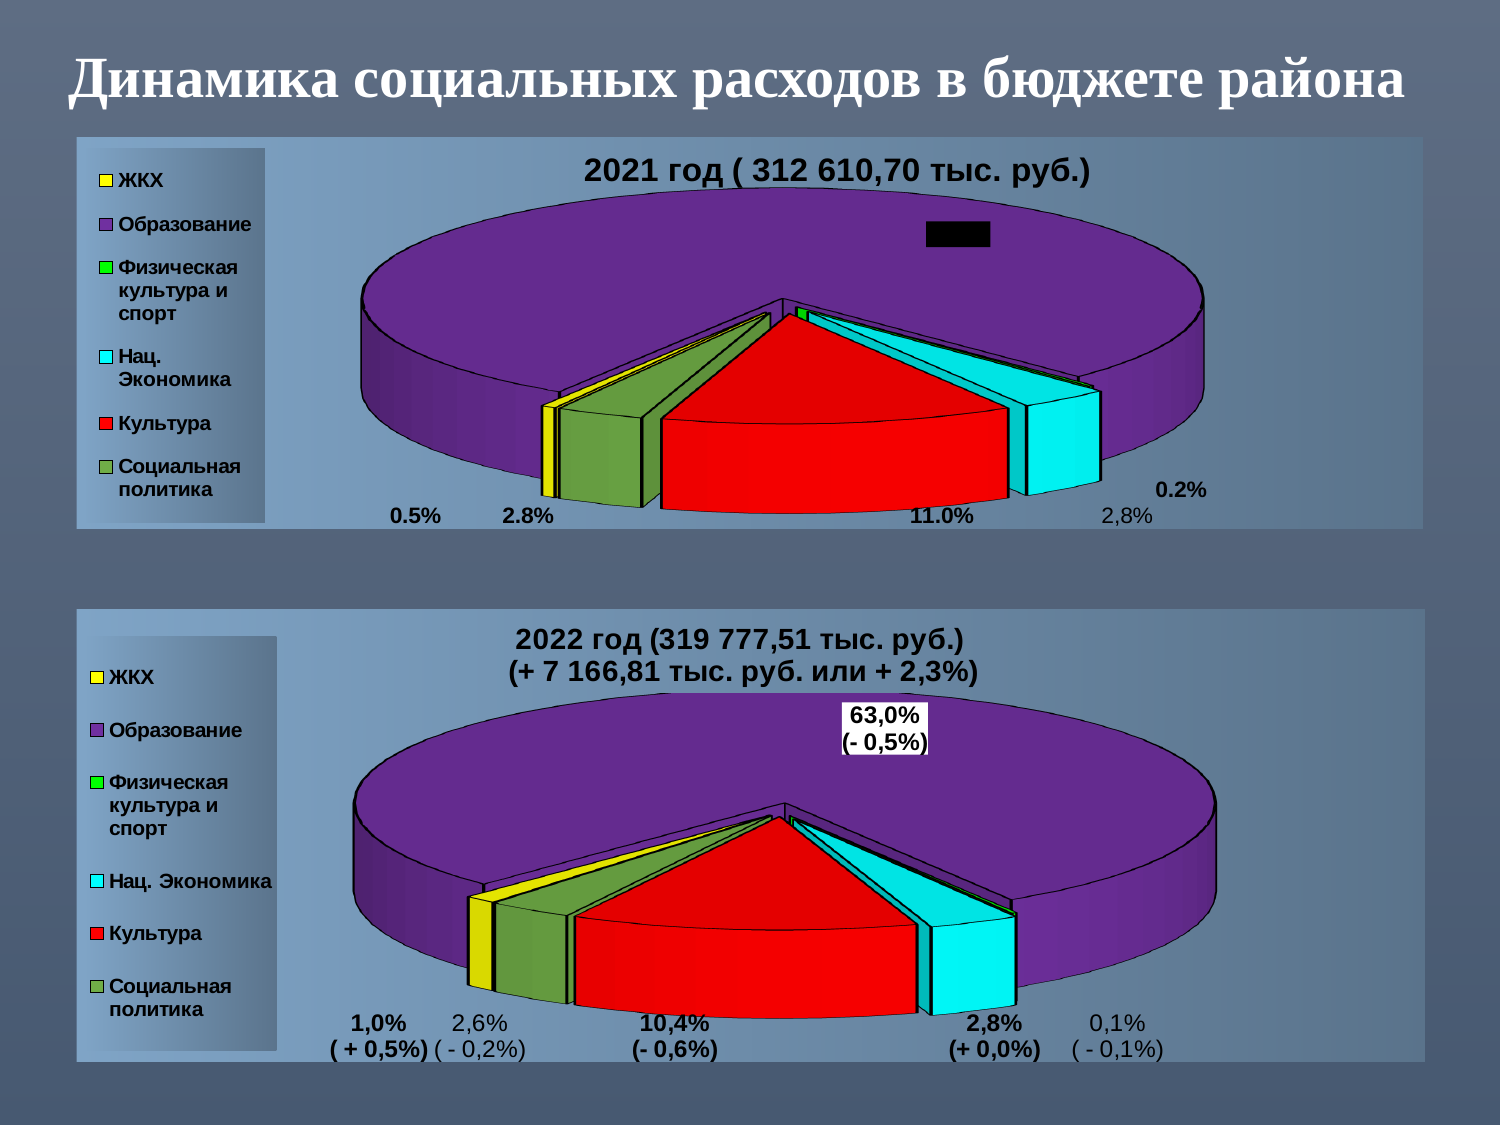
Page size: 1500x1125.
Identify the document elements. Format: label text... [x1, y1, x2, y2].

chart [76, 609, 1425, 1071]
title Динамика социальных расходов в бюджете района [53, 19, 1425, 138]
chart [76, 137, 1423, 539]
